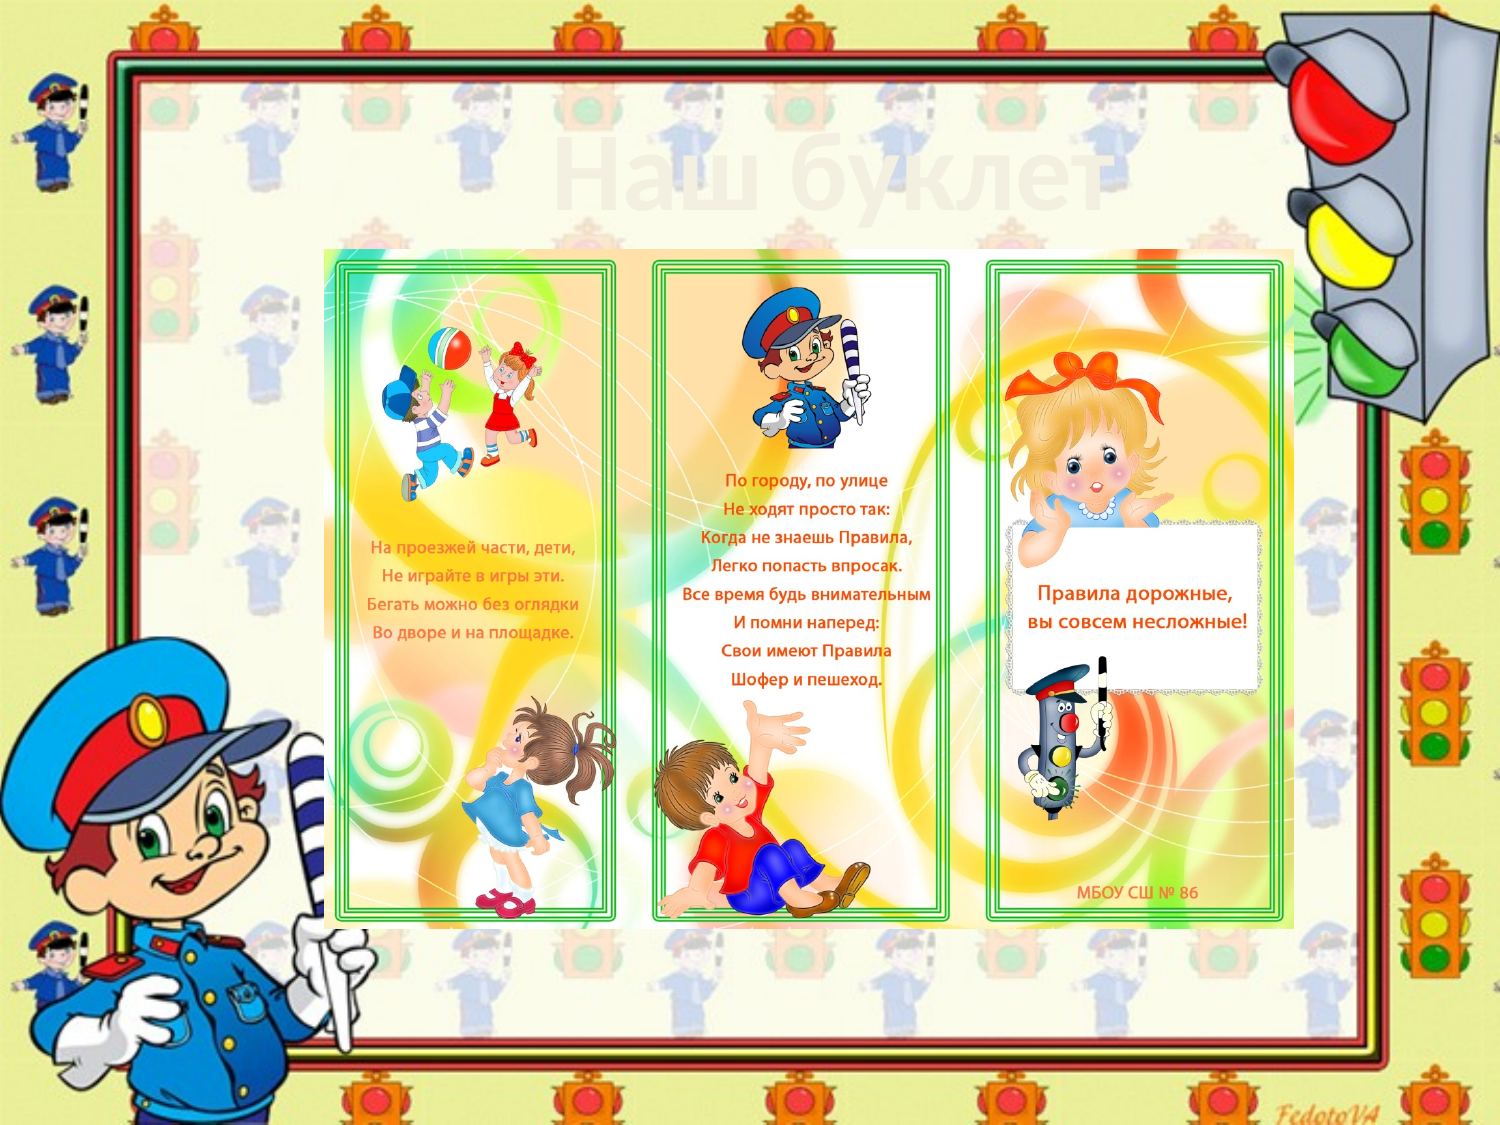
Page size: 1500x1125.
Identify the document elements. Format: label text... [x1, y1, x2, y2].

text_box Наш буклет [536, 89, 1132, 240]
picture [0, 0, 1500, 1125]
